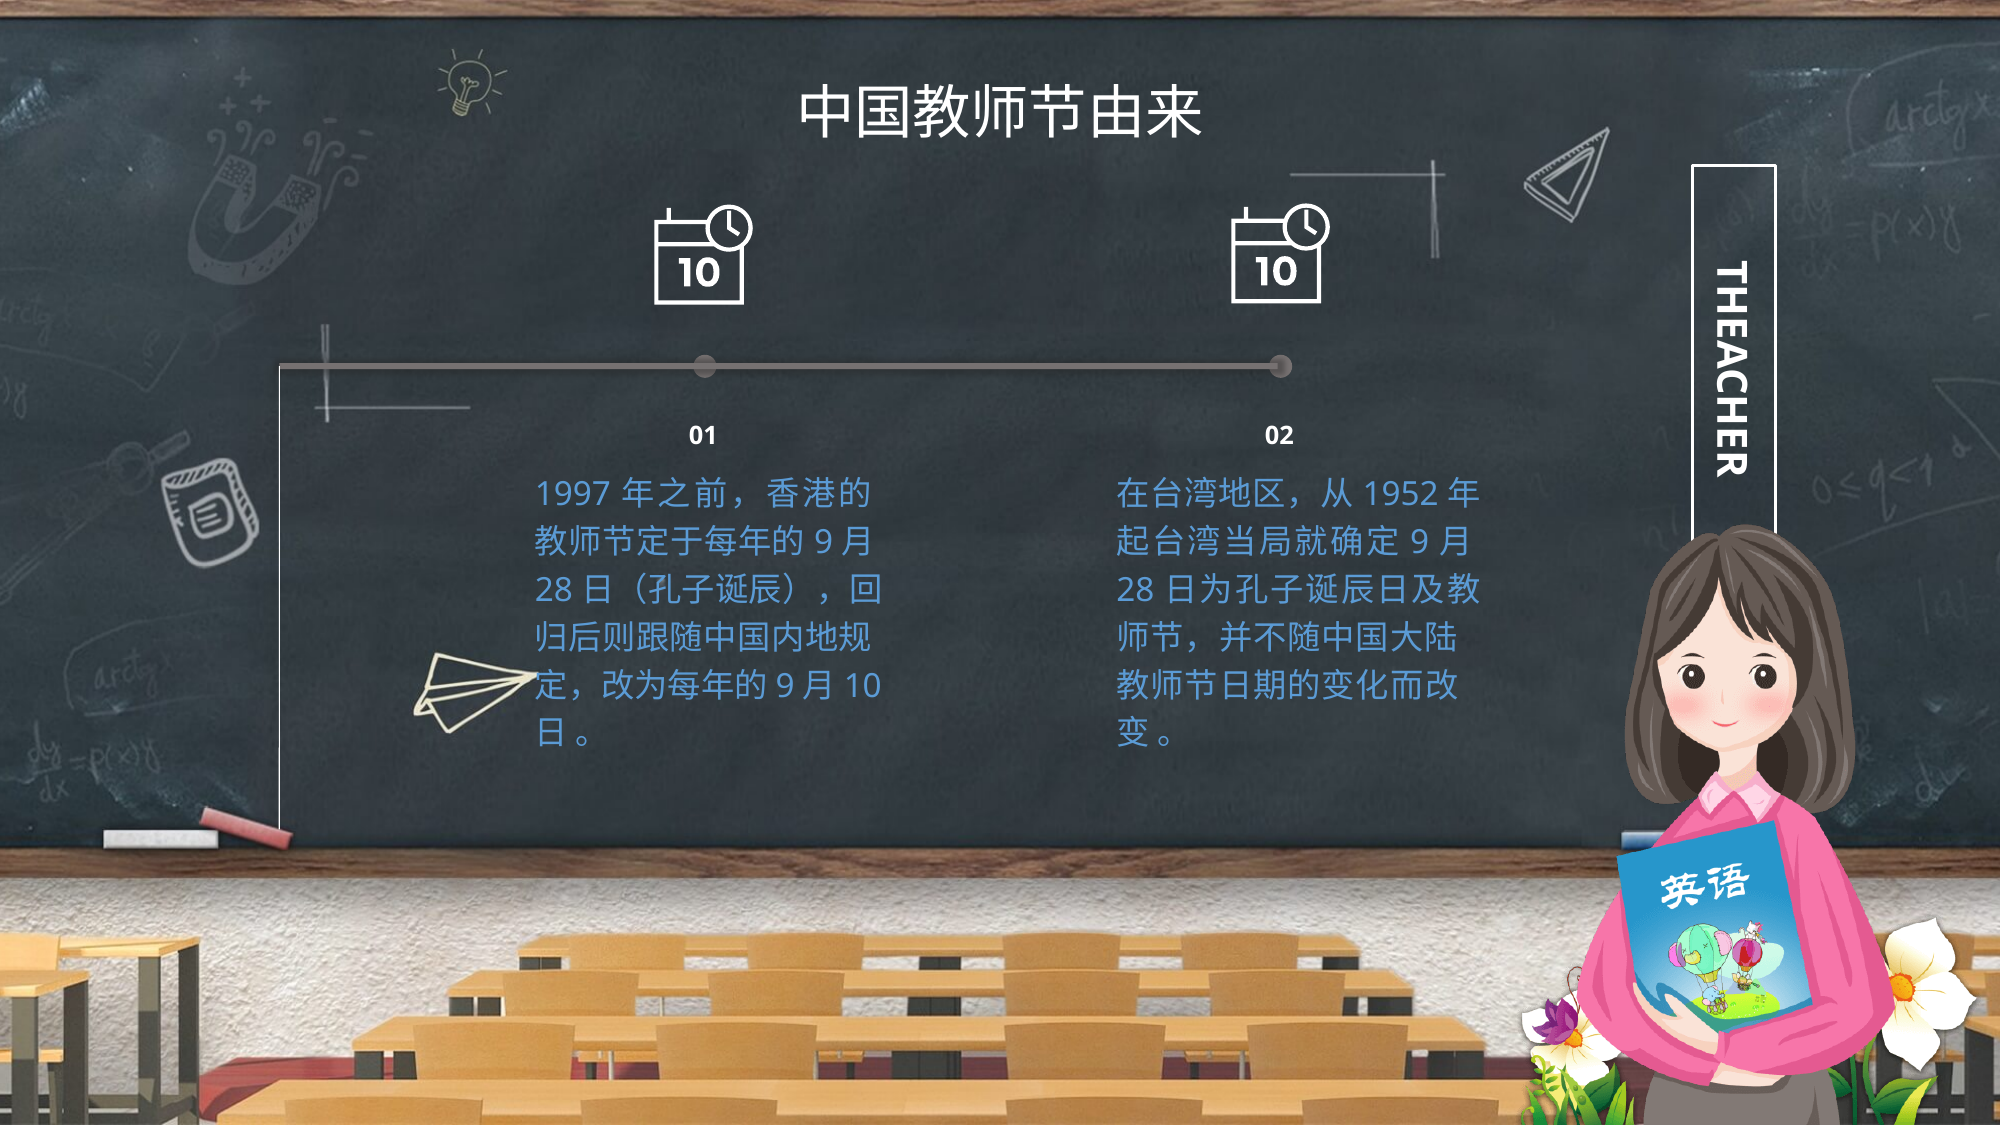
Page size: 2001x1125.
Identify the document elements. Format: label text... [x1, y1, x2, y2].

text_box 中国教师节由来 [781, 54, 1219, 154]
picture [0, 0, 2000, 1125]
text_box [514, 165, 1776, 754]
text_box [279, 354, 514, 378]
